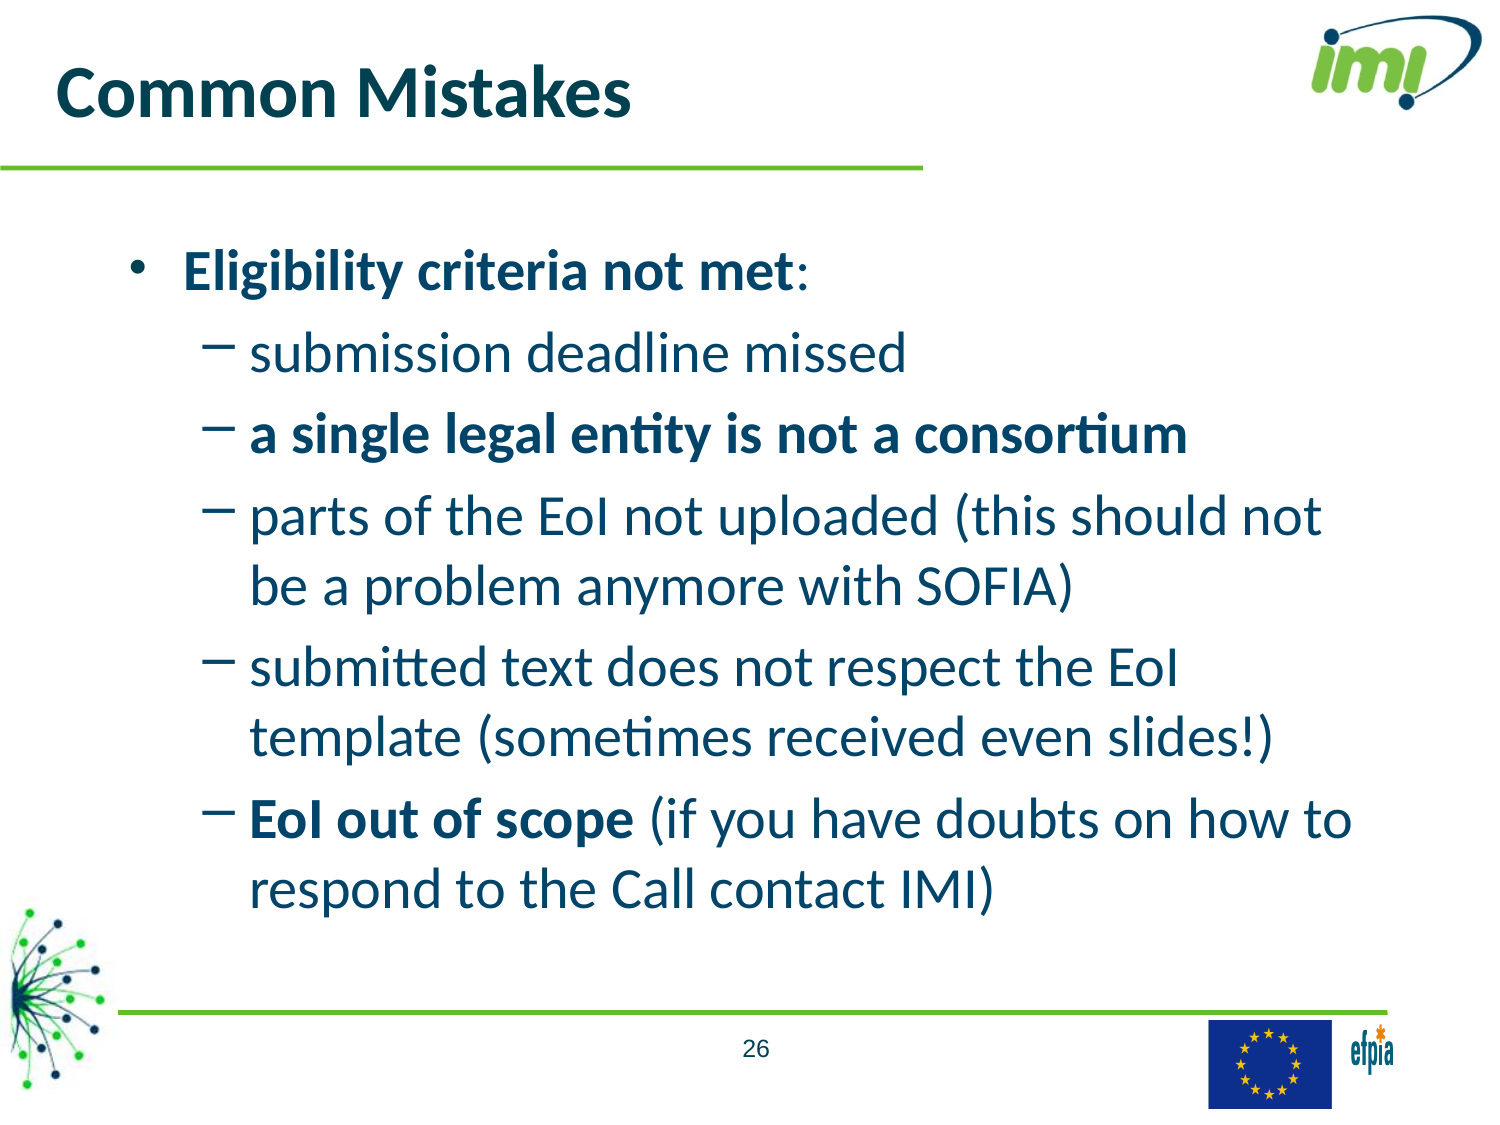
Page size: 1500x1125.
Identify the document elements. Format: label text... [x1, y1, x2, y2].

picture [1290, 9, 1486, 118]
footer 26 [362, 1025, 1150, 1100]
title Common Mistakes [41, 37, 1042, 138]
picture [1348, 1020, 1479, 1102]
list Eligibility criteria not met: submission deadline missed a single legal entity is not a consortium parts of the EoI not uploaded (this should not be a problem anymore with SOFIA) submitted text does not respect the EoI template (sometimes received even slides!) EoI out of scope (if you have doubts on how to respond to the Call contact IMI) [112, 224, 1388, 1000]
picture [0, 855, 118, 1099]
